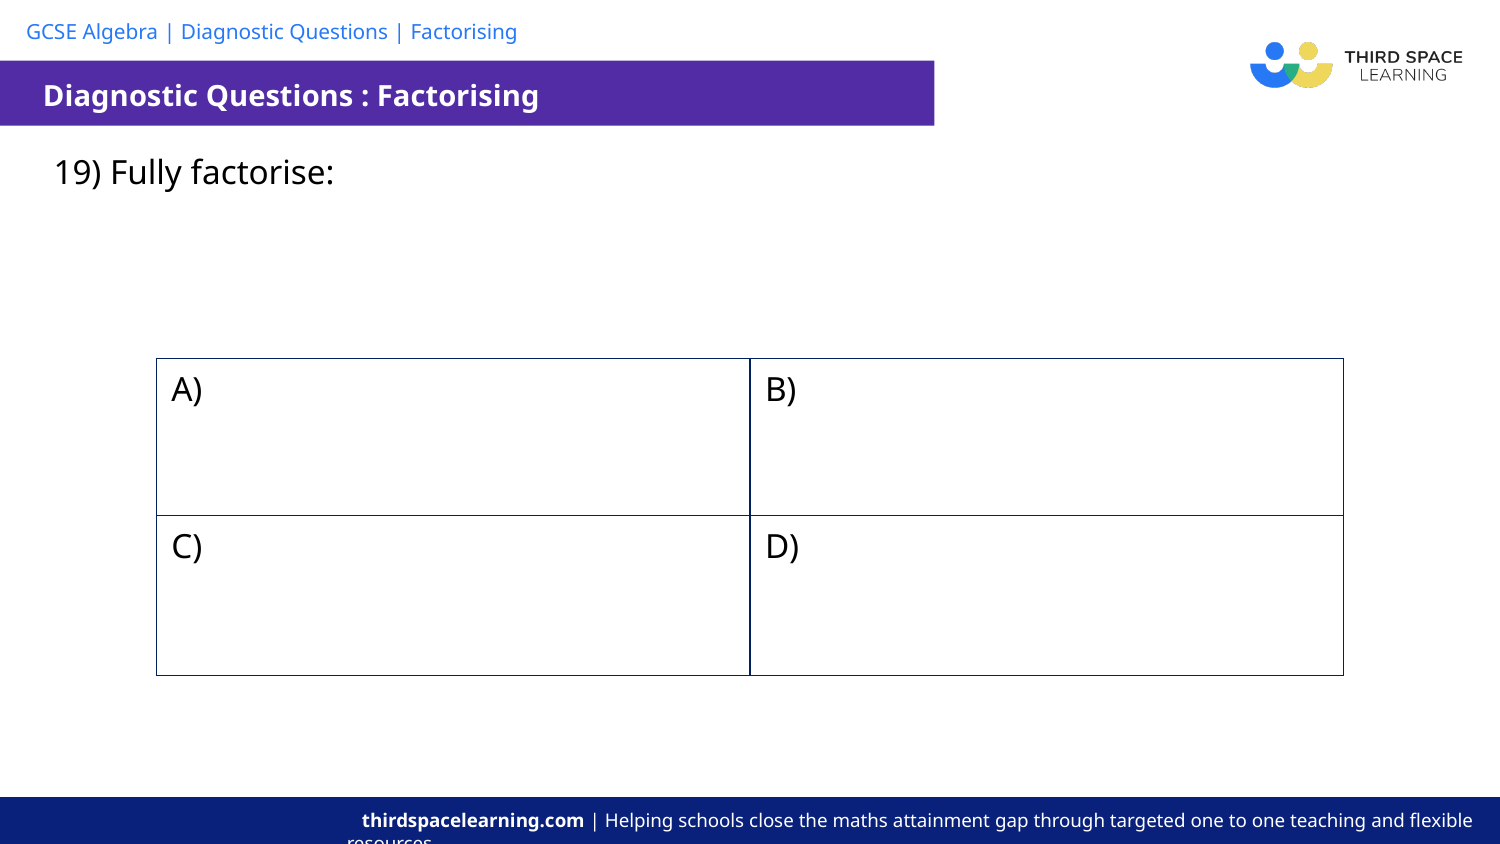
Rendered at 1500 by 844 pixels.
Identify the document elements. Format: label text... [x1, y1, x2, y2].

text_box Diagnostic Questions : Factorising [27, 61, 849, 127]
picture [1250, 33, 1465, 99]
